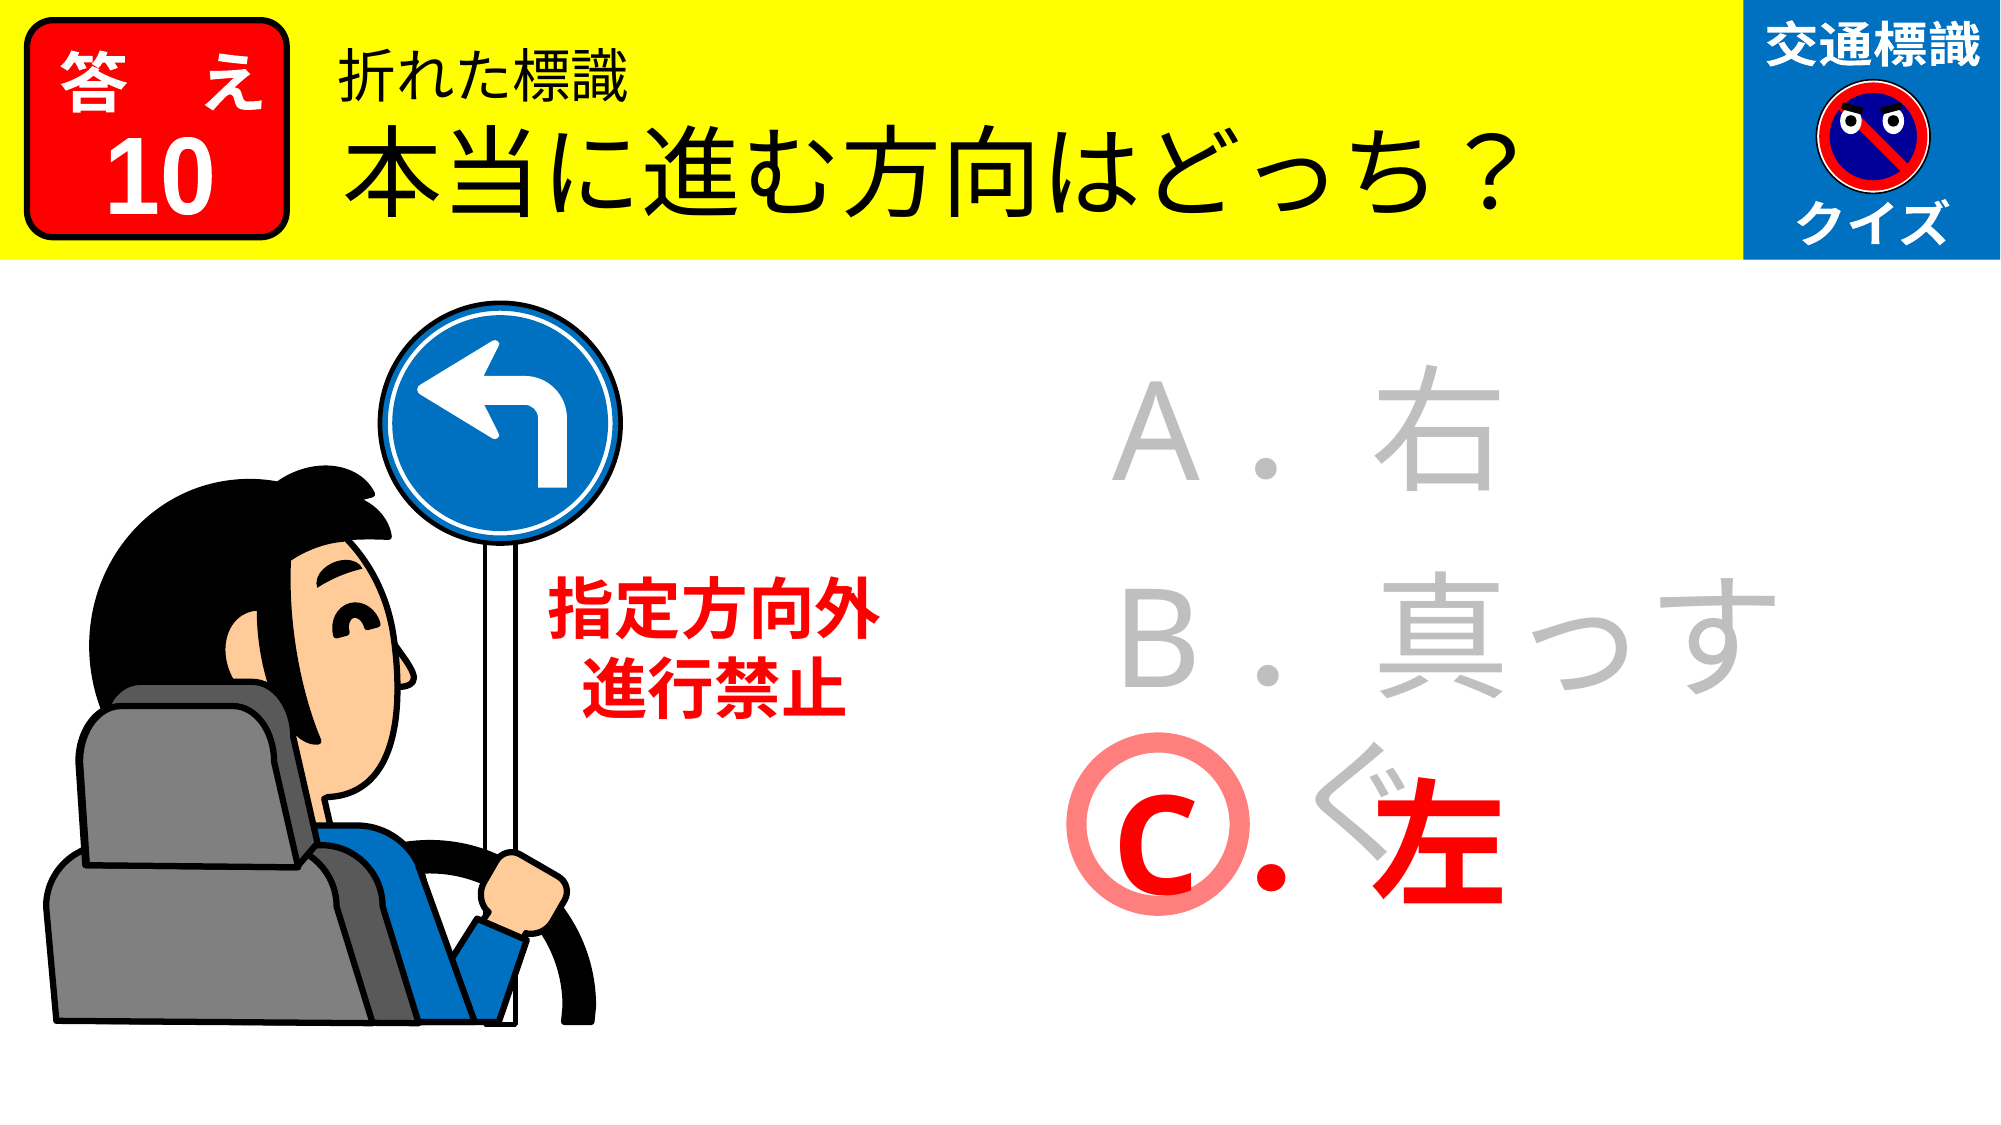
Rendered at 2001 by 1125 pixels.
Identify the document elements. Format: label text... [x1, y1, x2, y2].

text_box [1066, 732, 1250, 916]
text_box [379, 302, 621, 1026]
text_box C．左 [1097, 749, 1932, 930]
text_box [45, 481, 594, 1024]
text_box B．真っすぐ [1097, 542, 1932, 749]
text_box 指定方向外 進行禁止 [624, 559, 897, 735]
text_box 折れた標識 [323, 32, 645, 117]
text_box 本当に進む方向はどっち？ [327, 101, 1557, 237]
text_box A．右 [1097, 335, 1932, 516]
